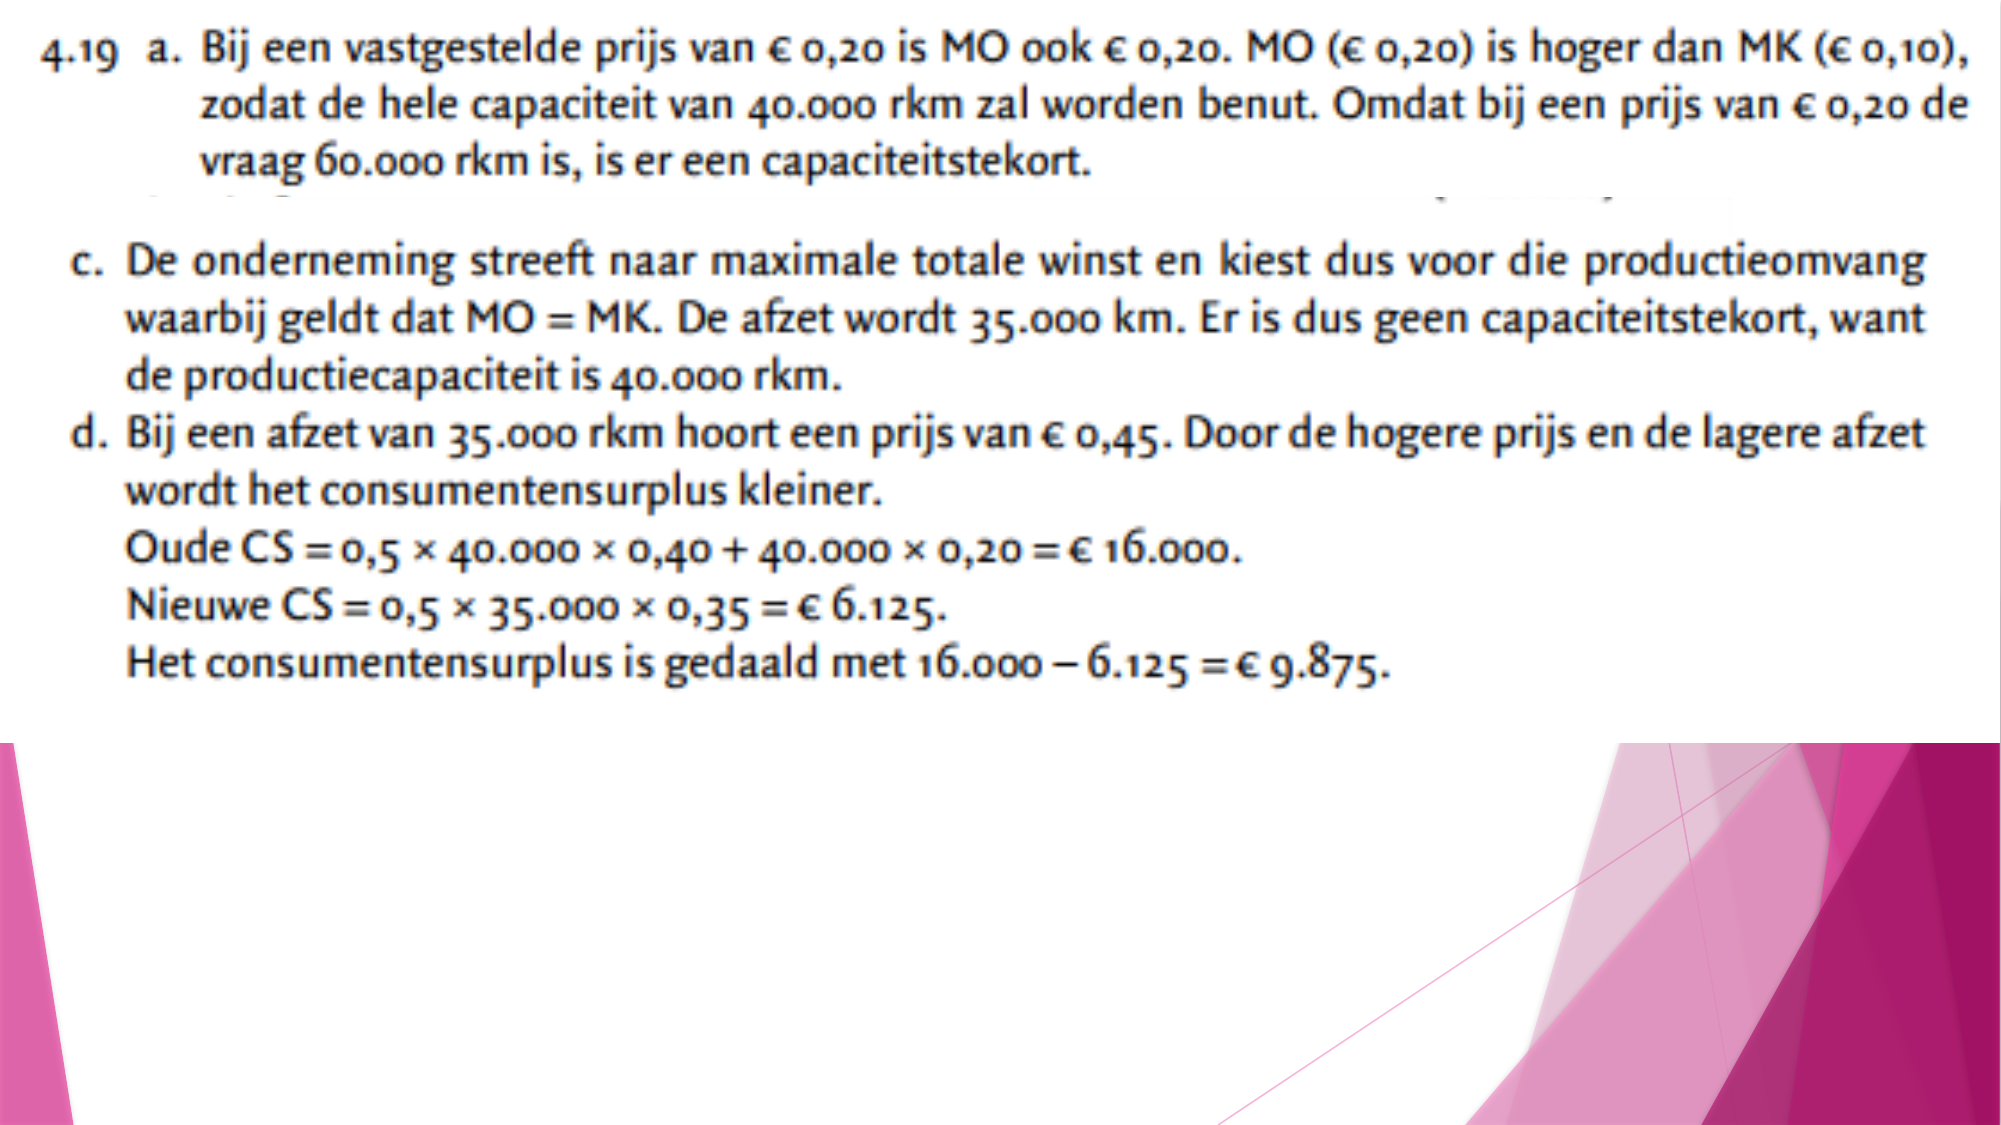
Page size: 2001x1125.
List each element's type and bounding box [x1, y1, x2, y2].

picture [0, 0, 2000, 744]
